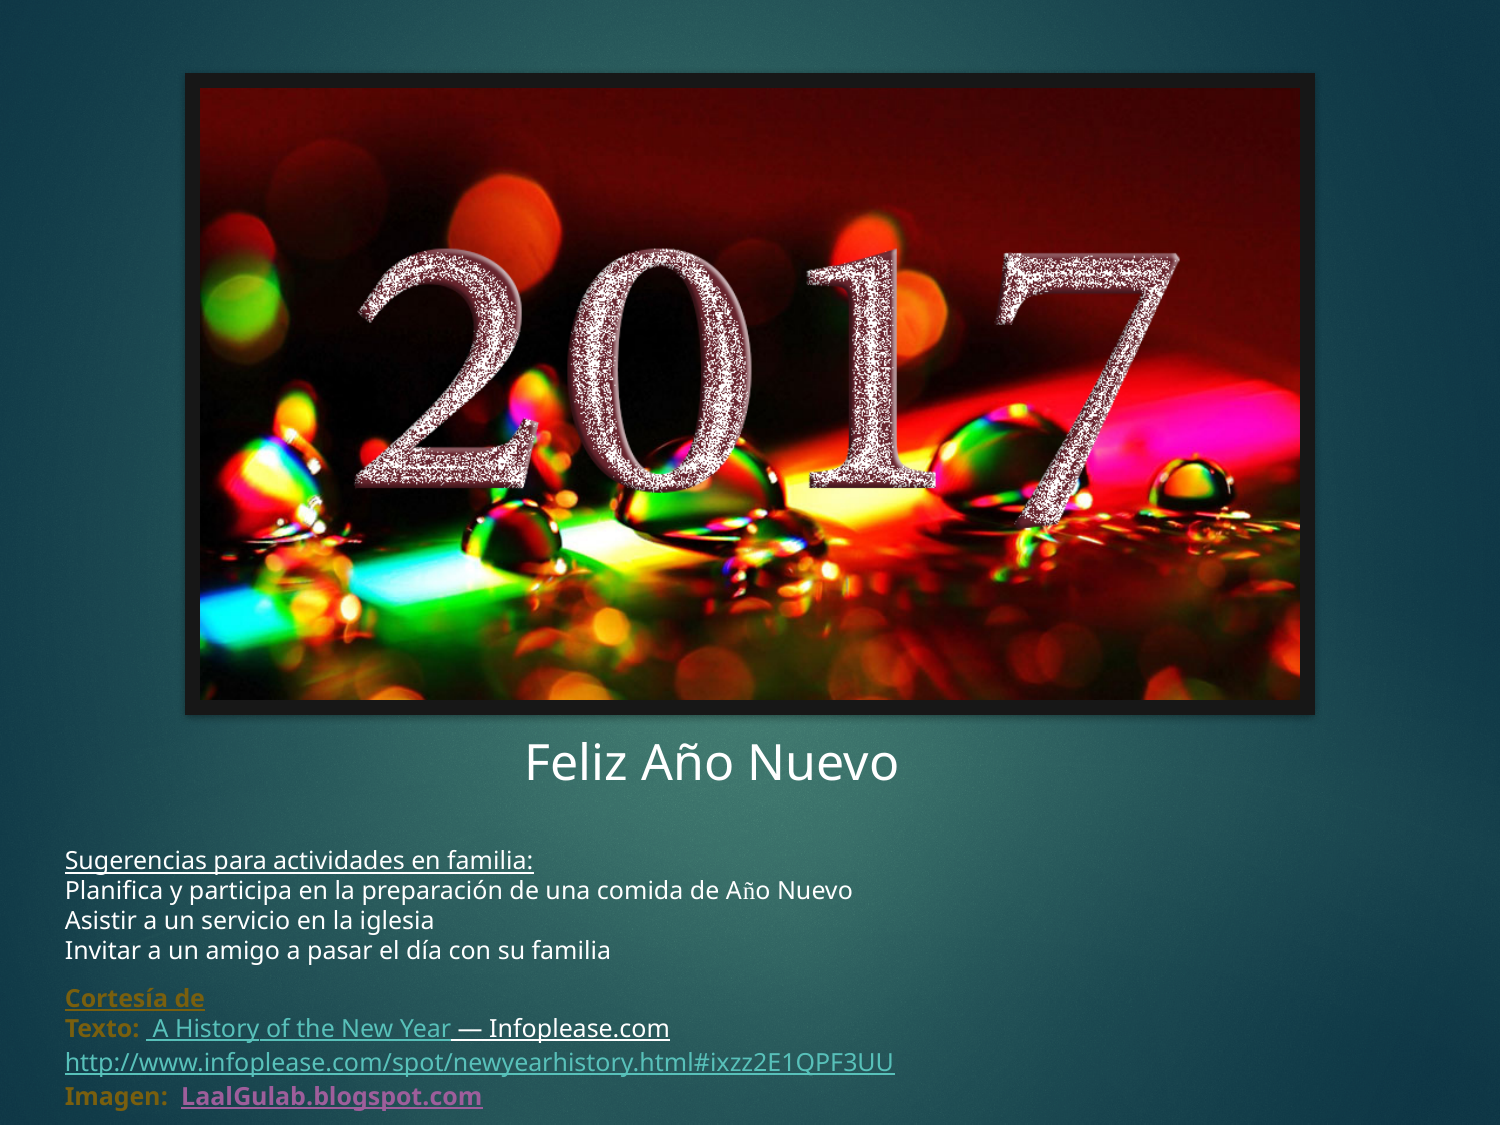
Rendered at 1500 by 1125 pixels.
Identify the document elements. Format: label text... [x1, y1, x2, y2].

text_box Cortesía de Texto: A History of the New Year — Infoplease.com http://www.infoplease.com/spot/newyearhistory.html#ixzz2E1QPF3UU Imagen: LaalGulab.blogspot.com [50, 974, 1425, 1118]
text_box Sugerencias para actividades en familia: Planifica y participa en la preparación de una comida de Año Nuevo Asistir a un servicio en la iglesia Invitar a un amigo a pasar el día con su familia [49, 837, 1325, 972]
picture [199, 87, 1301, 701]
text_box Feliz Año Nuevo [497, 723, 928, 798]
